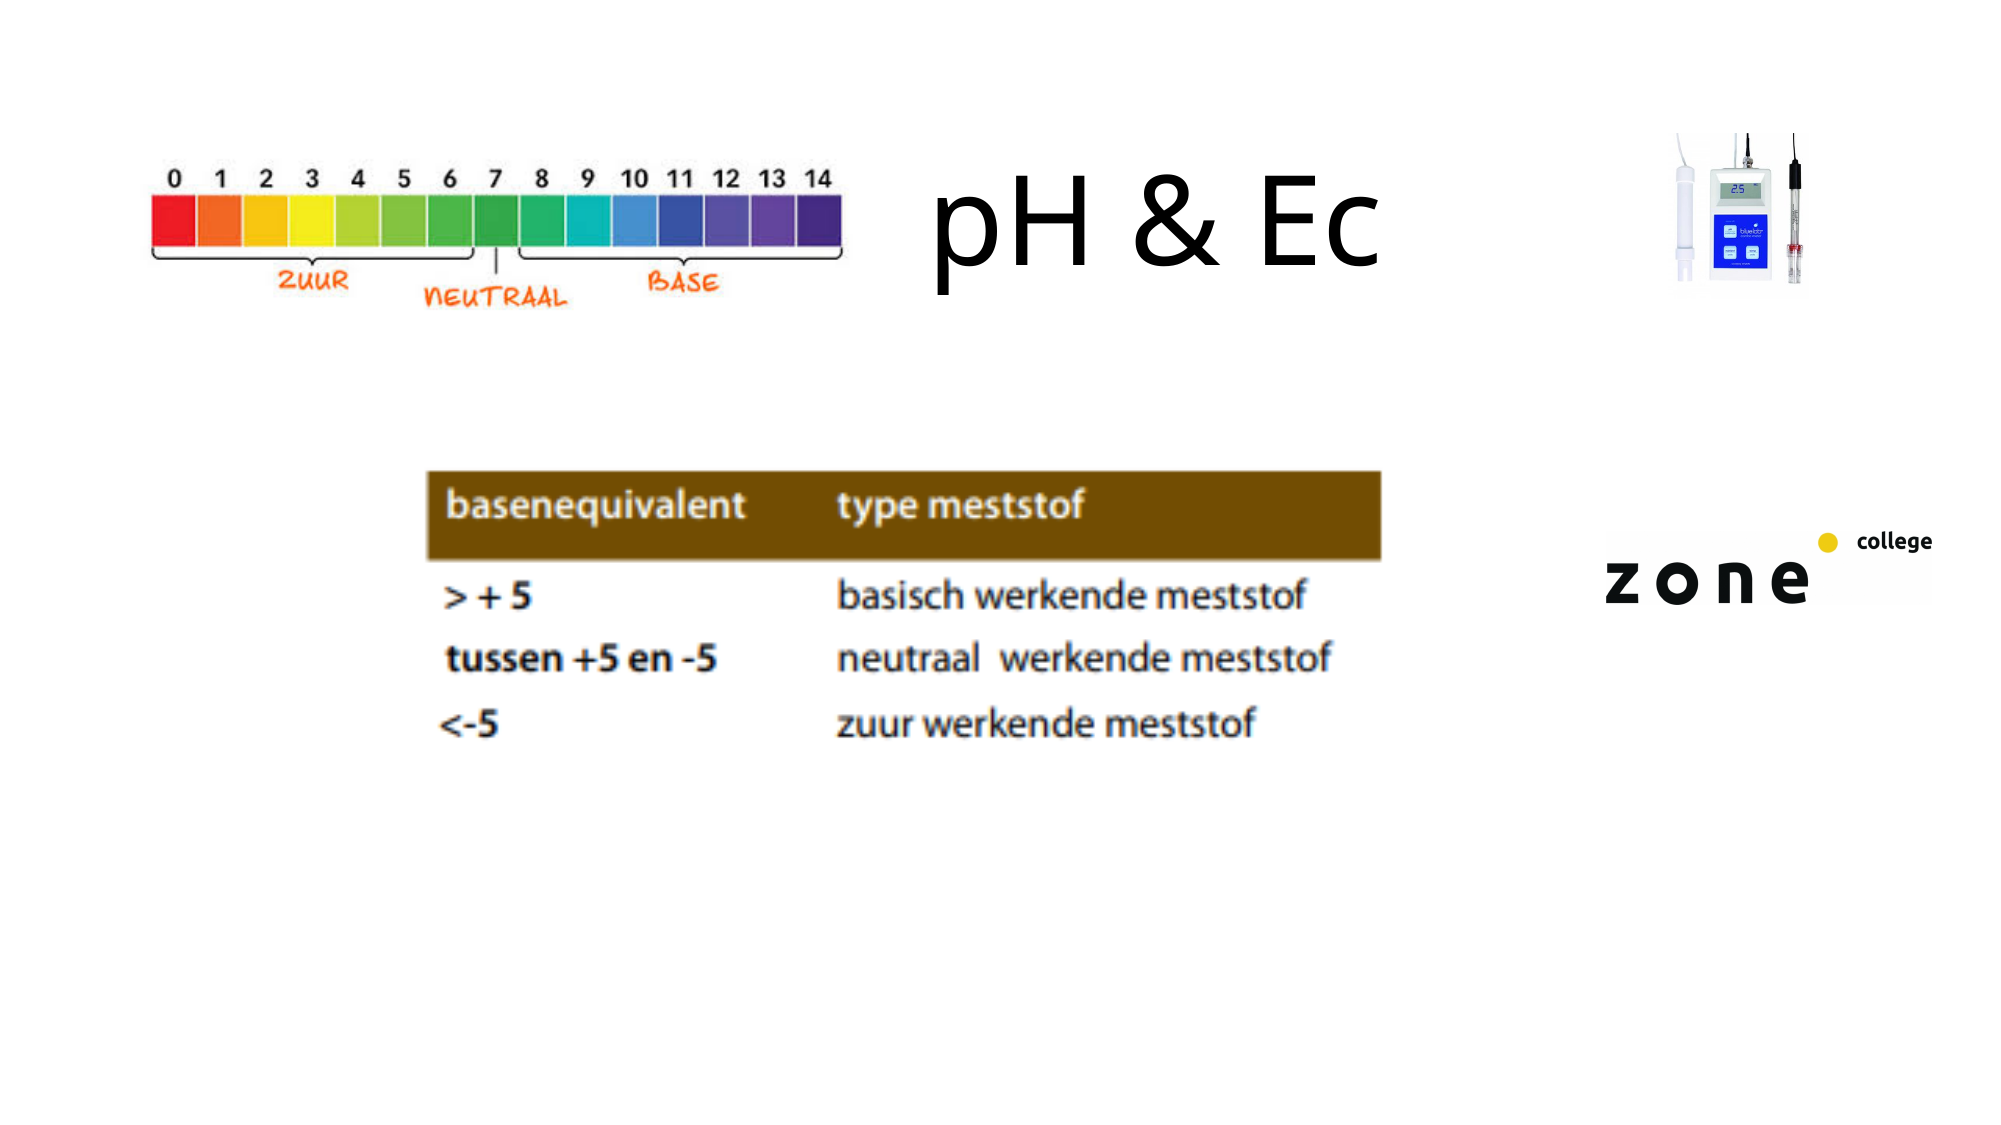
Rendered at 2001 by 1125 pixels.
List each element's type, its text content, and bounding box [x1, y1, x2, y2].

picture [1606, 531, 1932, 605]
picture [402, 441, 1479, 810]
picture [1654, 133, 1821, 299]
text_box pH & Ec [912, 133, 1399, 298]
picture [136, 147, 860, 318]
